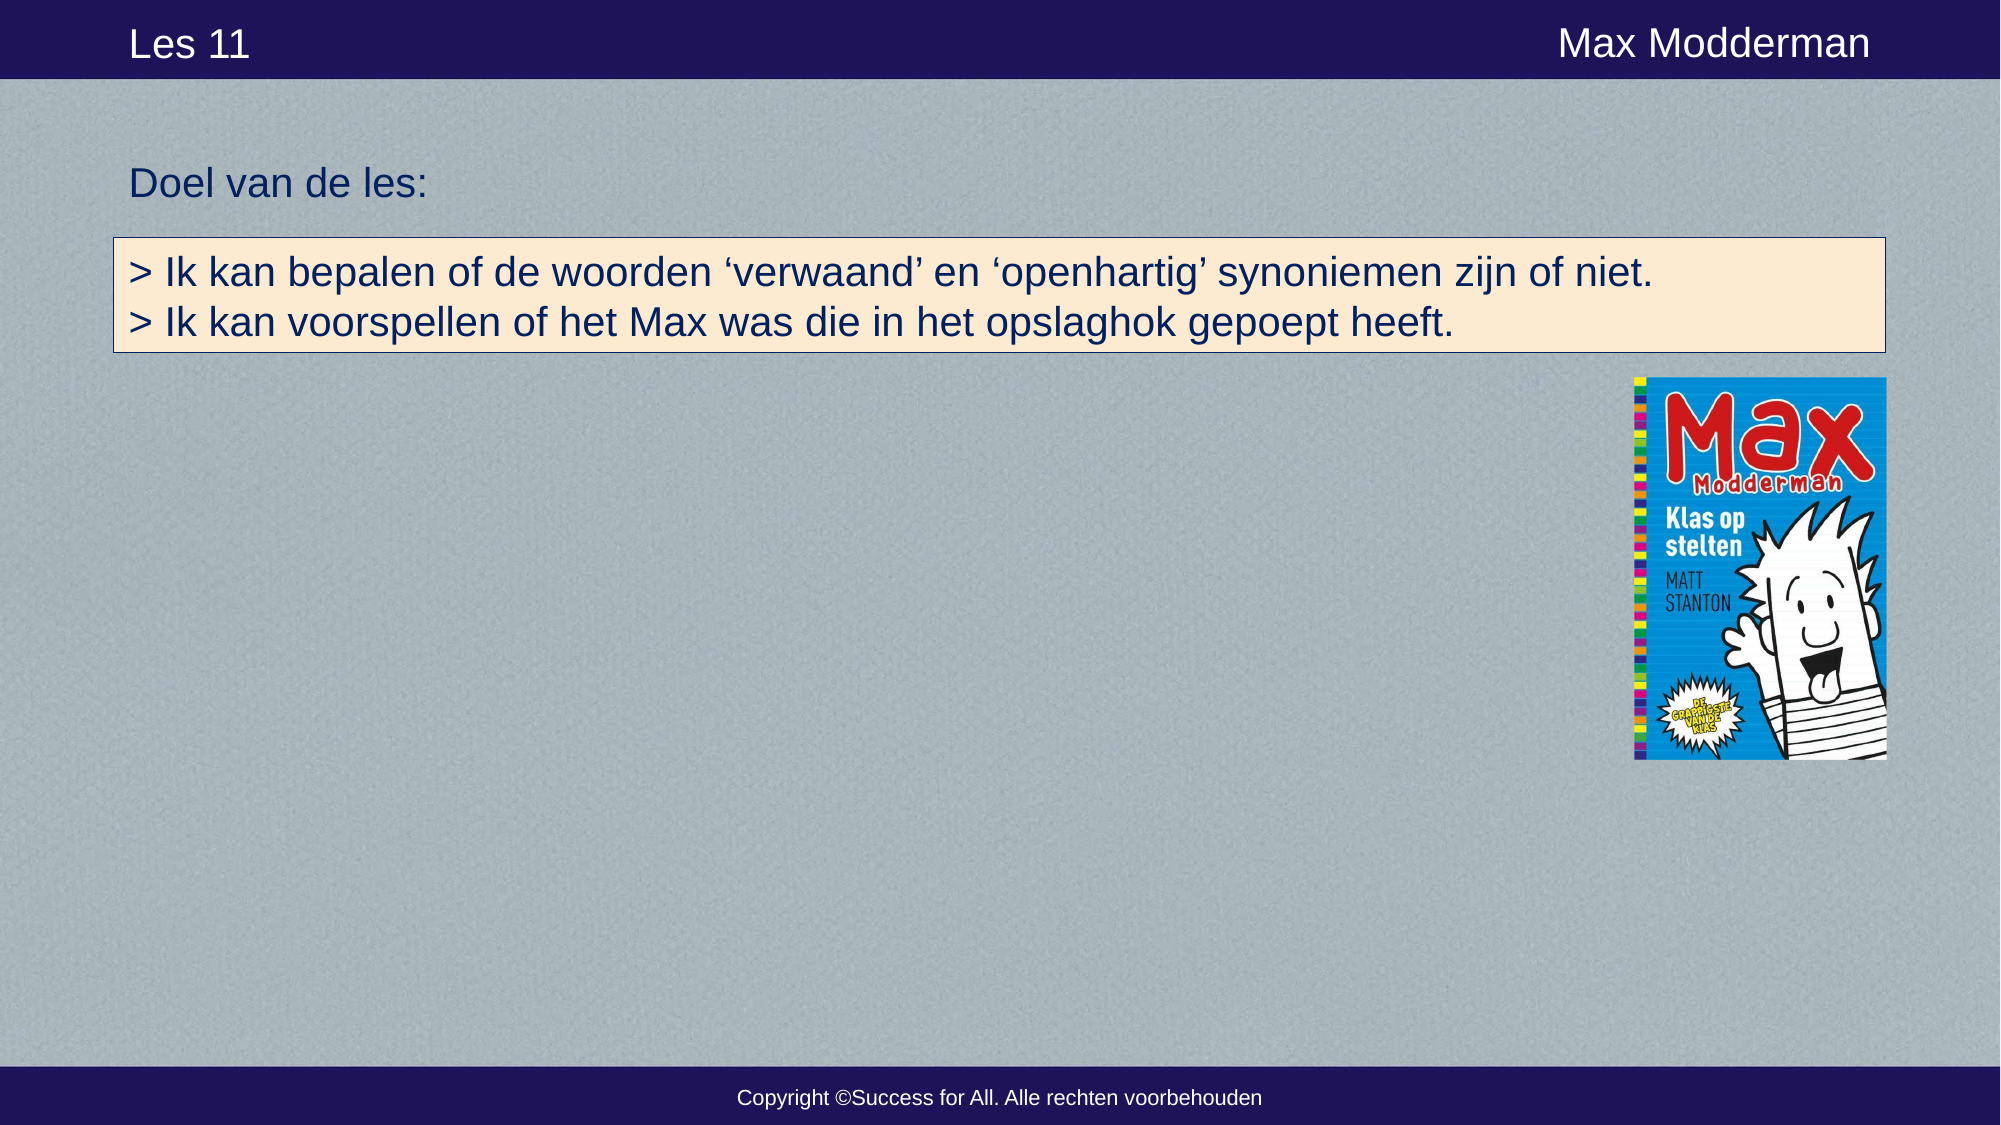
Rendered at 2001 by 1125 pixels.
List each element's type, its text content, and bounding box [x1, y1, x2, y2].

text_box Max Modderman [999, 8, 1886, 123]
text_box > Ik kan bepalen of de woorden ‘verwaand’ en ‘openhartig’ synoniemen zijn of niet. > Ik kan voorspellen of het Max was die in het opslaghok gepoept heeft. [113, 237, 1886, 353]
text_box Doel van de les: [113, 148, 1635, 214]
picture [0, 0, 2001, 1125]
text_box Les 11 [114, 9, 354, 75]
text_box Copyright ©Success for All. Alle rechten voorbehouden [0, 1076, 2000, 1125]
